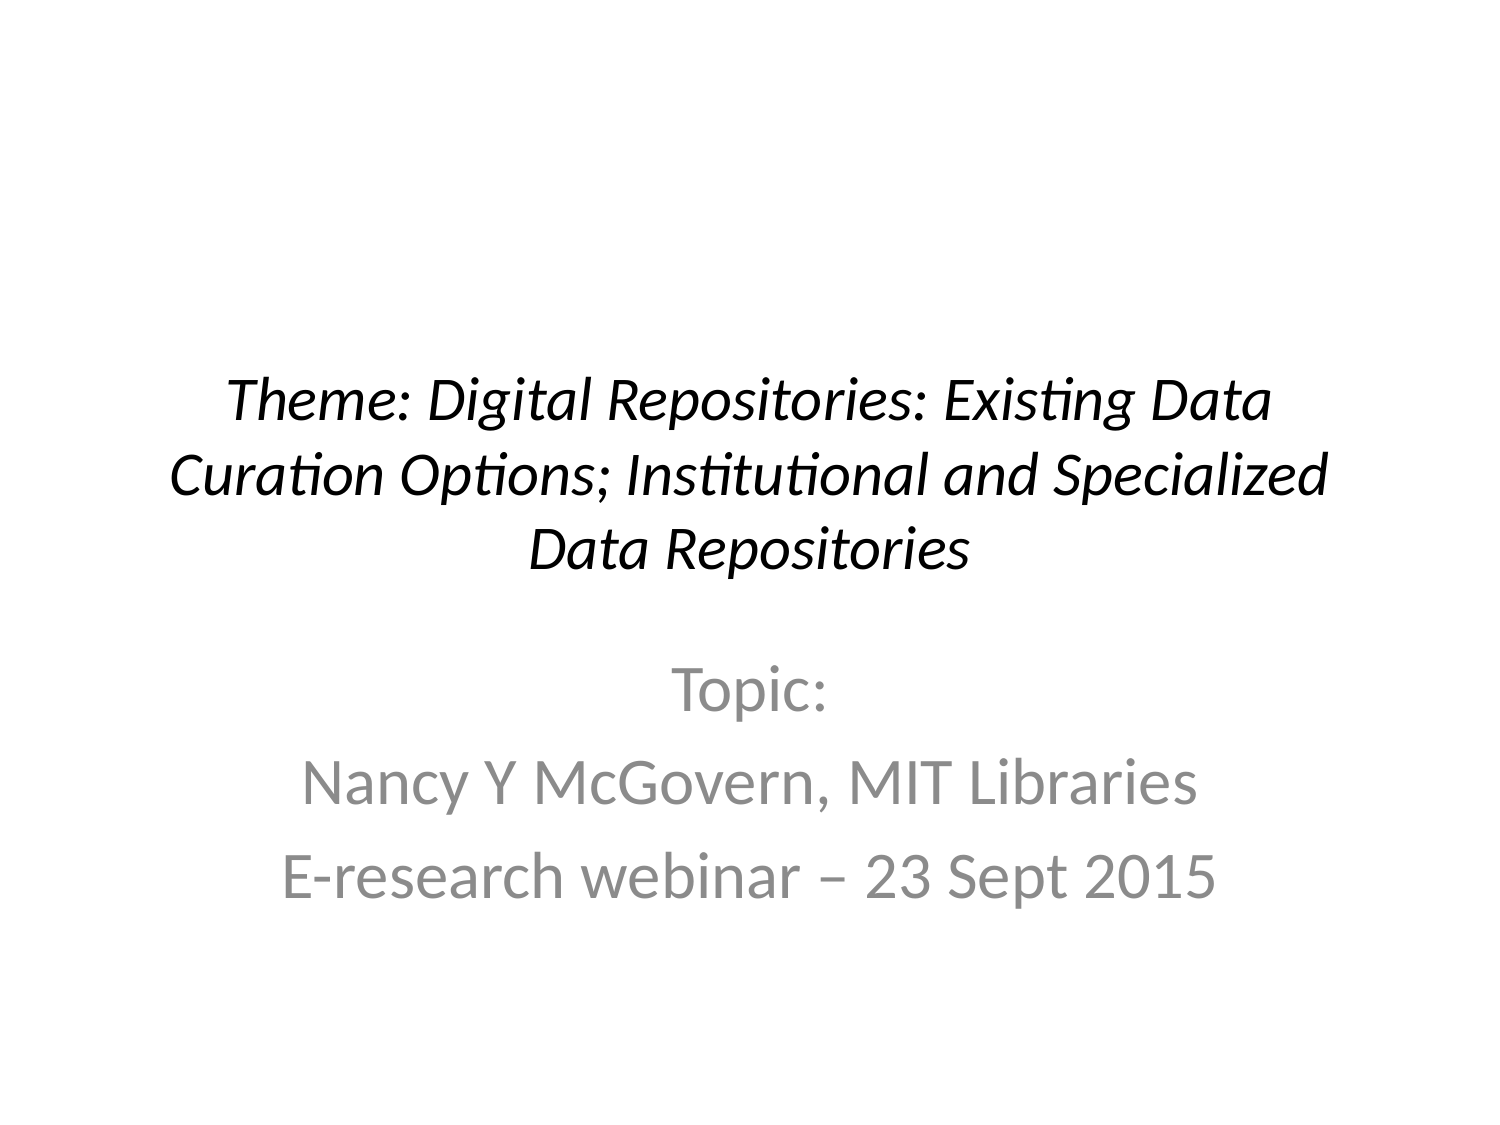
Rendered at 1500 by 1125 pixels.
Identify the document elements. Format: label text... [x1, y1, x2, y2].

title Theme: Digital Repositories: Existing Data Curation Options; Institutional and Specialized Data Repositories [112, 349, 1388, 591]
subtitle Topic: Nancy Y McGovern, MIT Libraries E-research webinar – 23 Sept 2015 [225, 637, 1275, 925]
